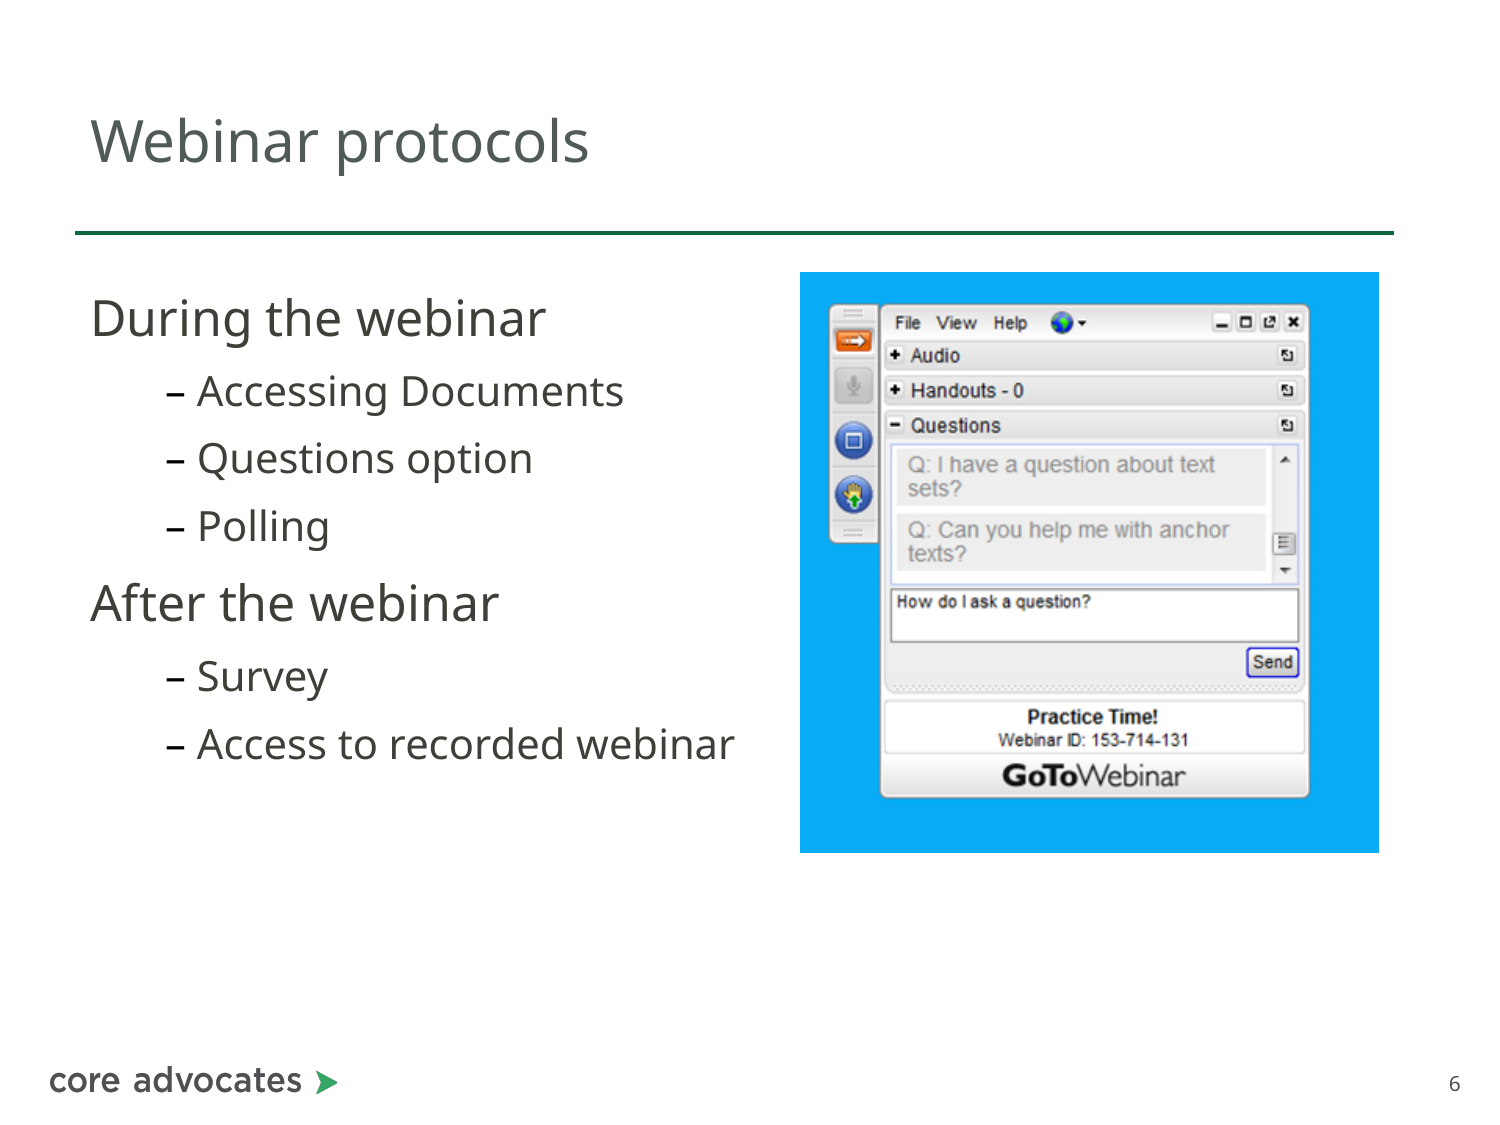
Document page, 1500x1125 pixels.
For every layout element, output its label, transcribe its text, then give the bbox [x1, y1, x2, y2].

title Webinar protocols [75, 45, 1425, 233]
picture [50, 1066, 337, 1094]
picture [828, 304, 1310, 799]
list During the webinar – Accessing Documents – Questions option – Polling After the webinar – Survey – Access to recorded webinar [75, 262, 831, 1005]
